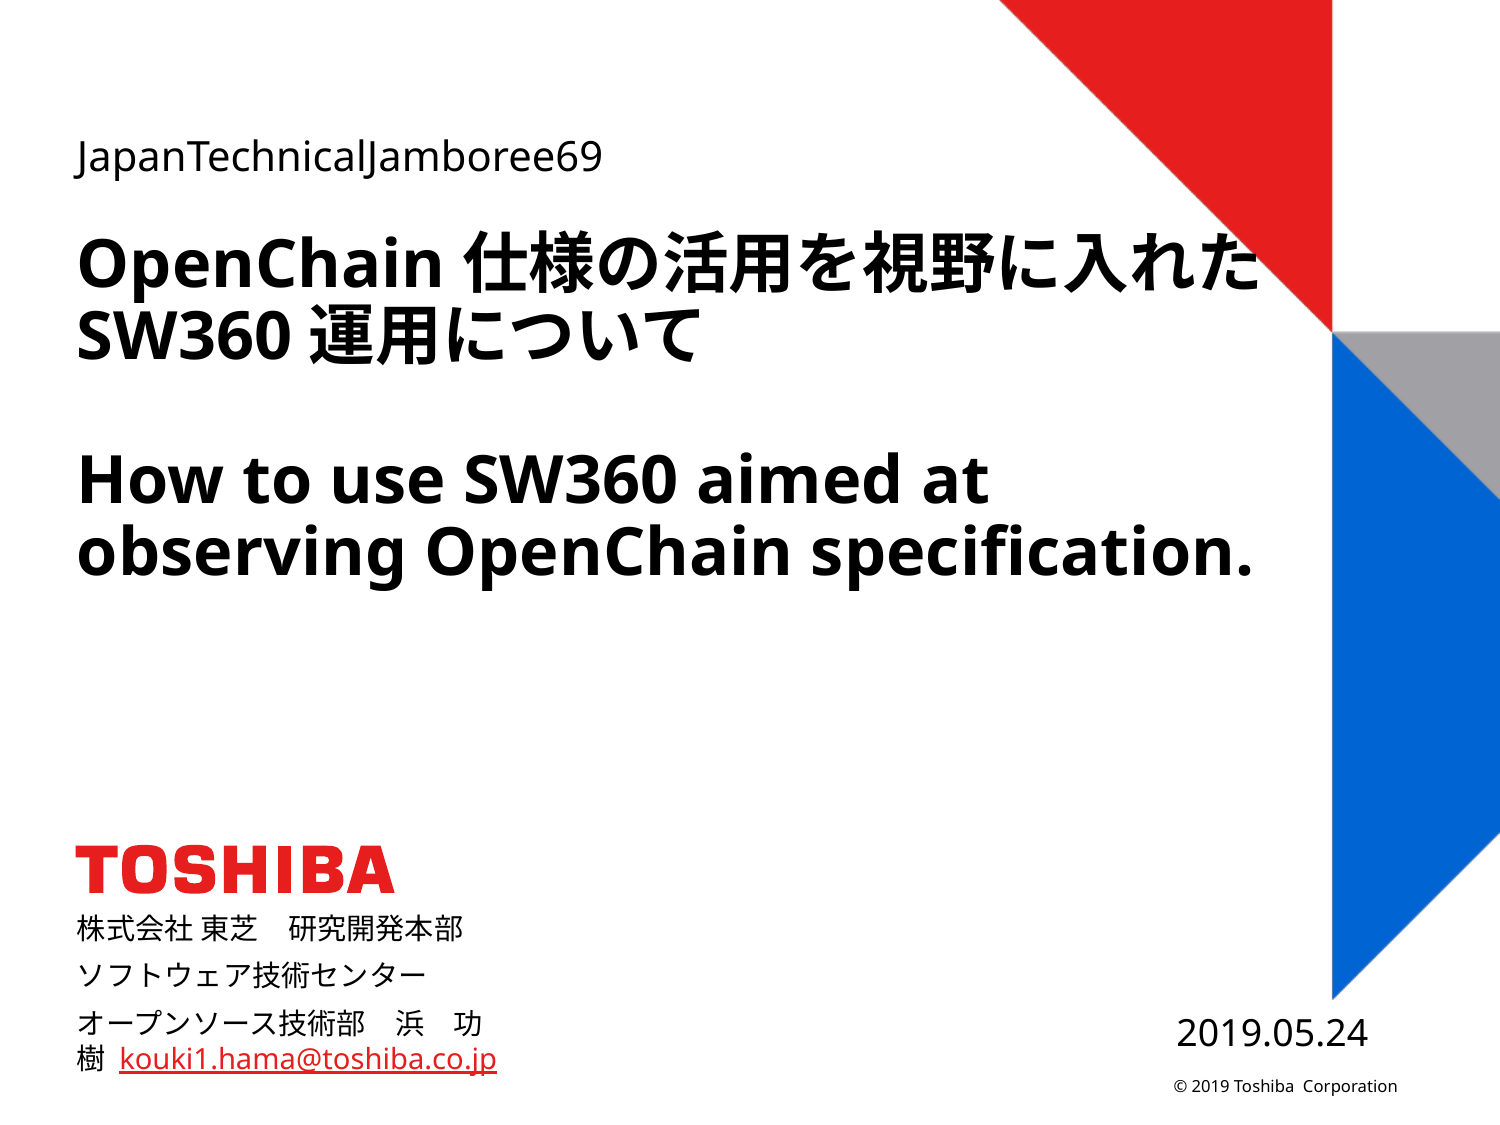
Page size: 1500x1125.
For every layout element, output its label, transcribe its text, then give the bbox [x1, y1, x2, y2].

text_box 2019.05.24 [1161, 1001, 1384, 1062]
list 株式会社 東芝 研究開発本部 ソフトウェア技術センター オープンソース技術部 浜 功樹 kouki1.hama@toshiba.co.jp [0, 910, 509, 1094]
picture [999, 0, 1500, 1125]
title OpenChain仕様の活用を視野に入れたSW360運用について How to use SW360 aimed at observing OpenChain specification. [76, 229, 1265, 319]
list JapanTechnicalJamboree69 [76, 119, 1223, 180]
